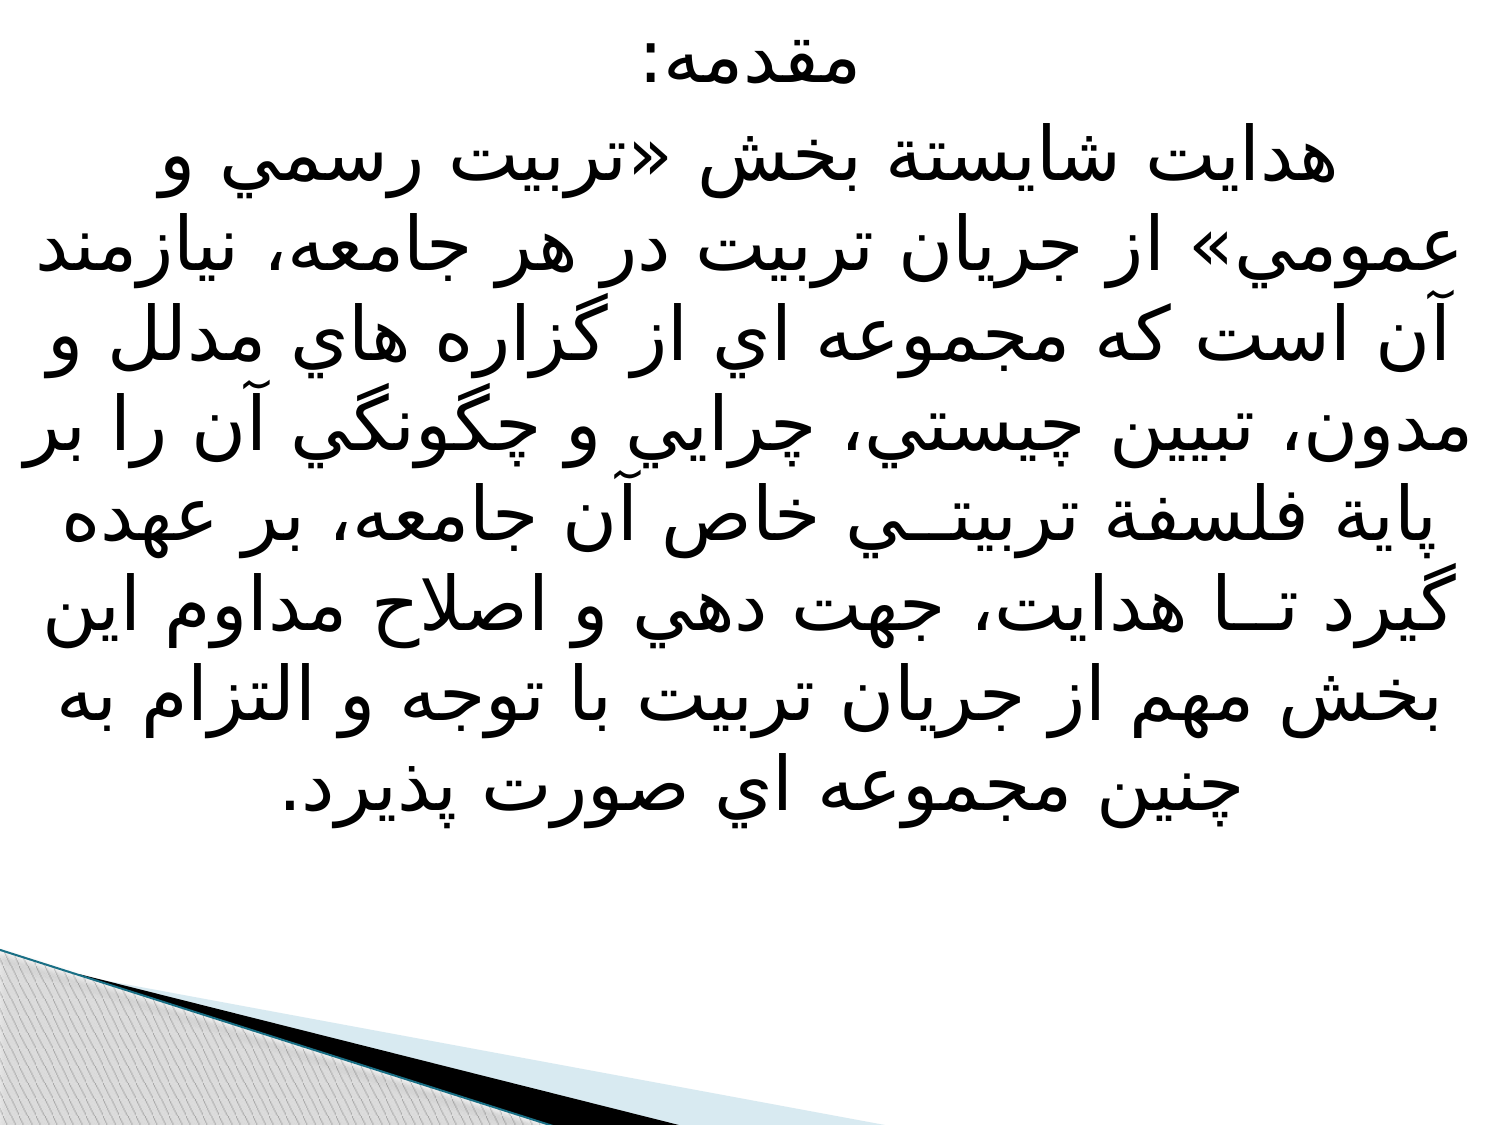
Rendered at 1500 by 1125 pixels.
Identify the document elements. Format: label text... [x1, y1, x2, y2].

list مقدمه: هدايت شايستة بخش «تربيت رسمي و عمومي» از جريان تربيت در هر جامعه، نيازمند آن است كه مجموعه اي از گزاره هاي مدلل و مدون، تبيين چيستي، چرايي و چگونگي آن را بر پاية فلسفة تربيتــي خاص آن جامعه، بر عهده گيرد تــا هدايت، جهت دهي و اصلاح مداوم اين بخش مهم از جريان تربيت با توجه و التزام به چنين مجموعه اي صورت پذيرد. [0, 0, 1500, 1125]
